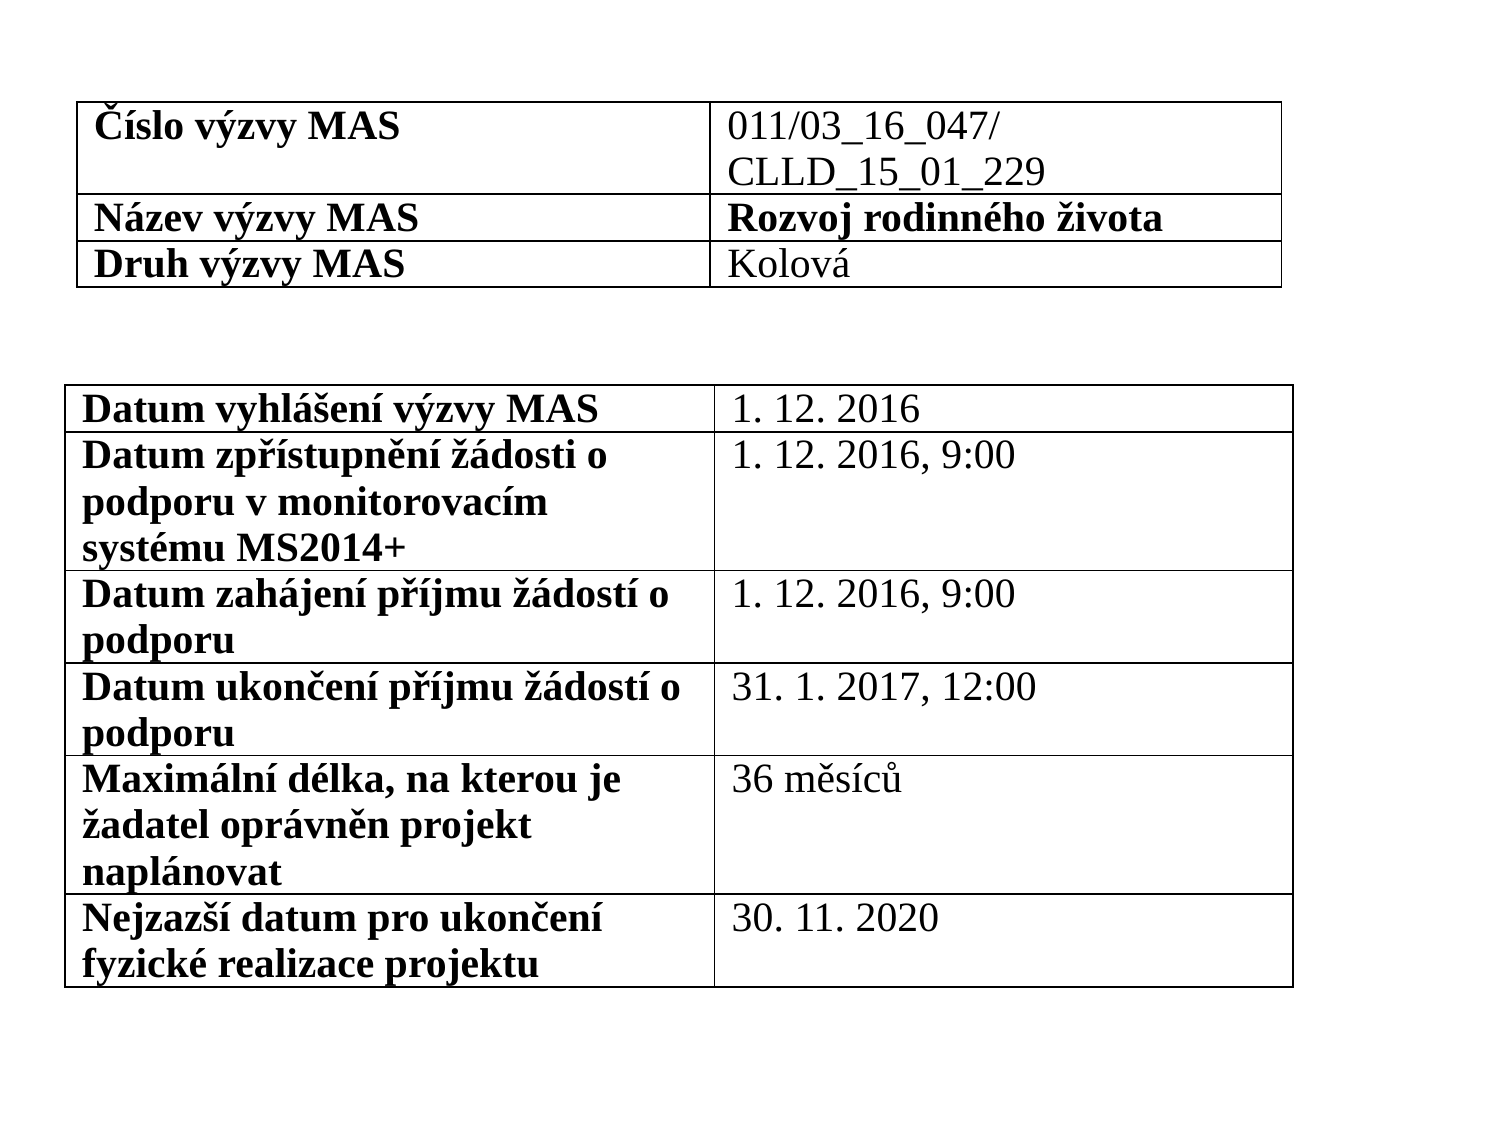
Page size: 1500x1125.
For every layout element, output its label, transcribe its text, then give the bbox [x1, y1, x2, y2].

table_cell Datum zpřístupnění žádosti o podporu v monitorovacím systému MS2014+ [66, 433, 714, 570]
table_header Datum vyhlášení výzvy MAS [66, 386, 714, 431]
table_cell 1. 12. 2016, 9:00 [715, 433, 1292, 570]
table_cell Kolová [711, 242, 1281, 286]
table_cell Druh výzvy MAS [78, 242, 709, 286]
table_cell Nejzazší datum pro ukončení fyzické realizace projektu [66, 895, 714, 986]
table_header Číslo výzvy MAS [78, 103, 709, 193]
table_cell Datum ukončení příjmu žádostí o podporu [66, 664, 714, 755]
table_header 011/03_16_047/CLLD_15_01_229 [711, 103, 1281, 193]
table_cell 1. 12. 2016, 9:00 [715, 571, 1292, 662]
table_cell Maximální délka, na kterou je žadatel oprávněn projekt naplánovat [66, 756, 714, 893]
table_cell 31. 1. 2017, 12:00 [715, 664, 1292, 755]
table_cell 30. 11. 2020 [715, 895, 1292, 986]
table_cell Rozvoj rodinného života [711, 195, 1281, 240]
table_cell 36 měsíců [715, 756, 1292, 893]
table_header 1. 12. 2016 [715, 386, 1292, 431]
table_cell Název výzvy MAS [78, 195, 709, 240]
table_cell Datum zahájení příjmu žádostí o podporu [66, 571, 714, 662]
